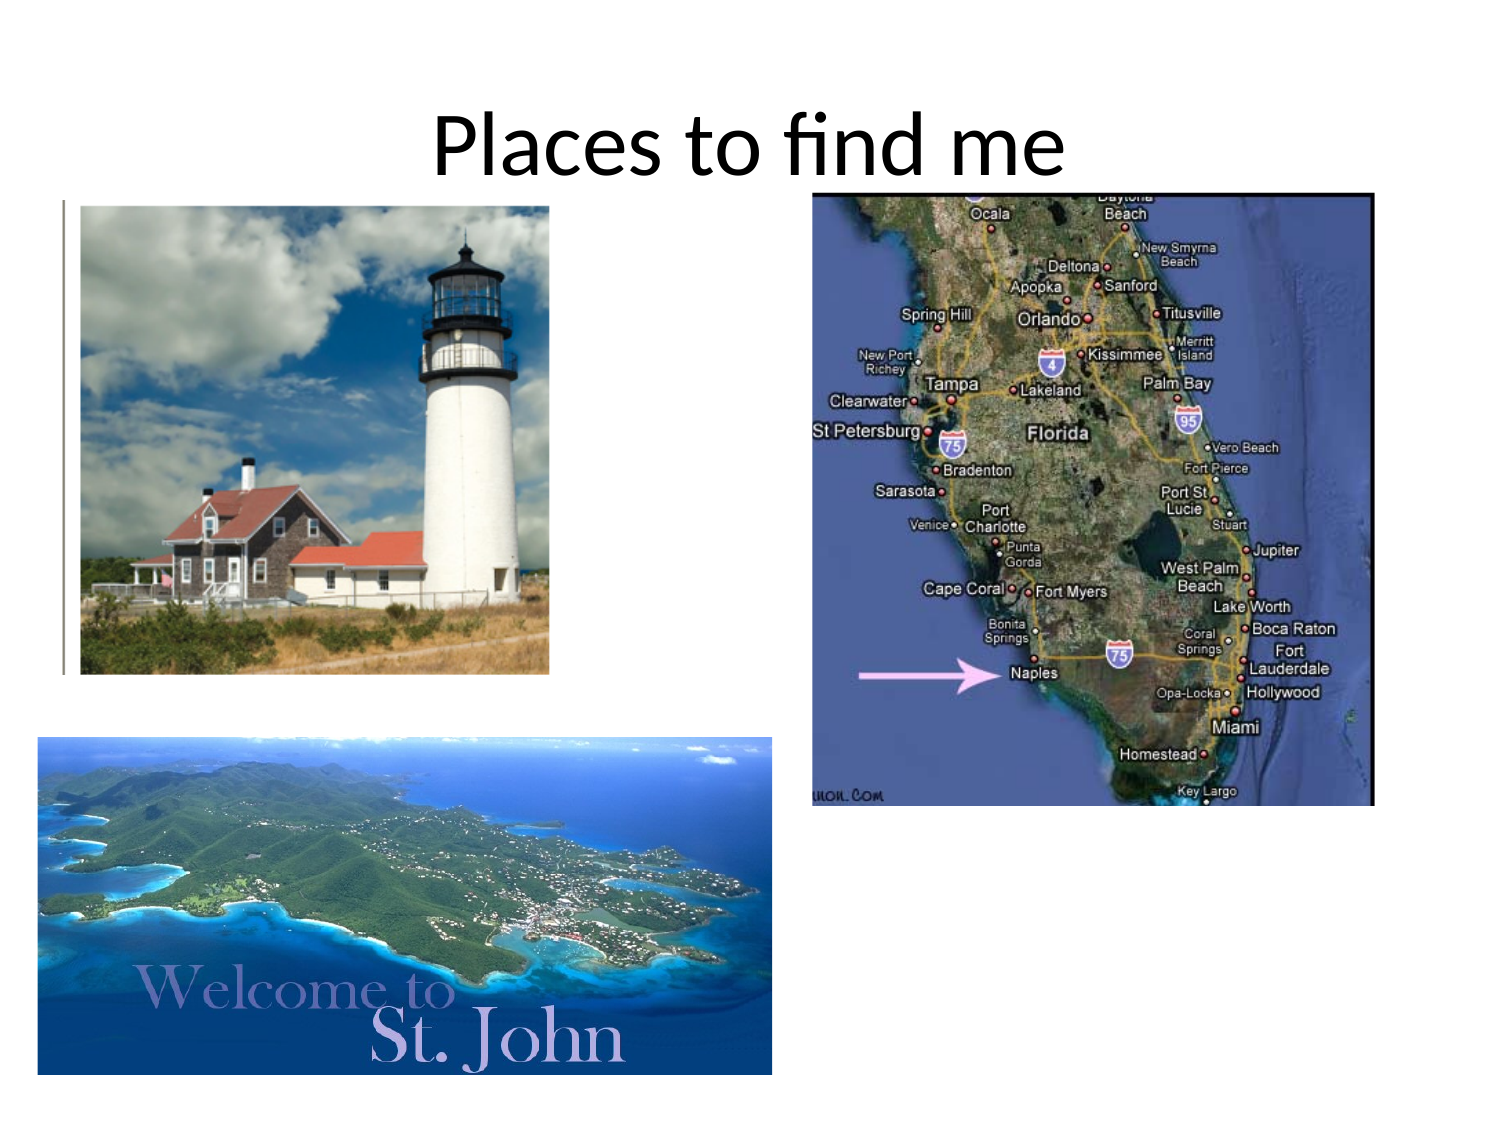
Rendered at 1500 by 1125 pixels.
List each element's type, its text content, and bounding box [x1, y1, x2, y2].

picture [812, 187, 1376, 806]
picture [62, 199, 551, 676]
picture [37, 737, 773, 1076]
title Places to find me [75, 45, 1425, 233]
